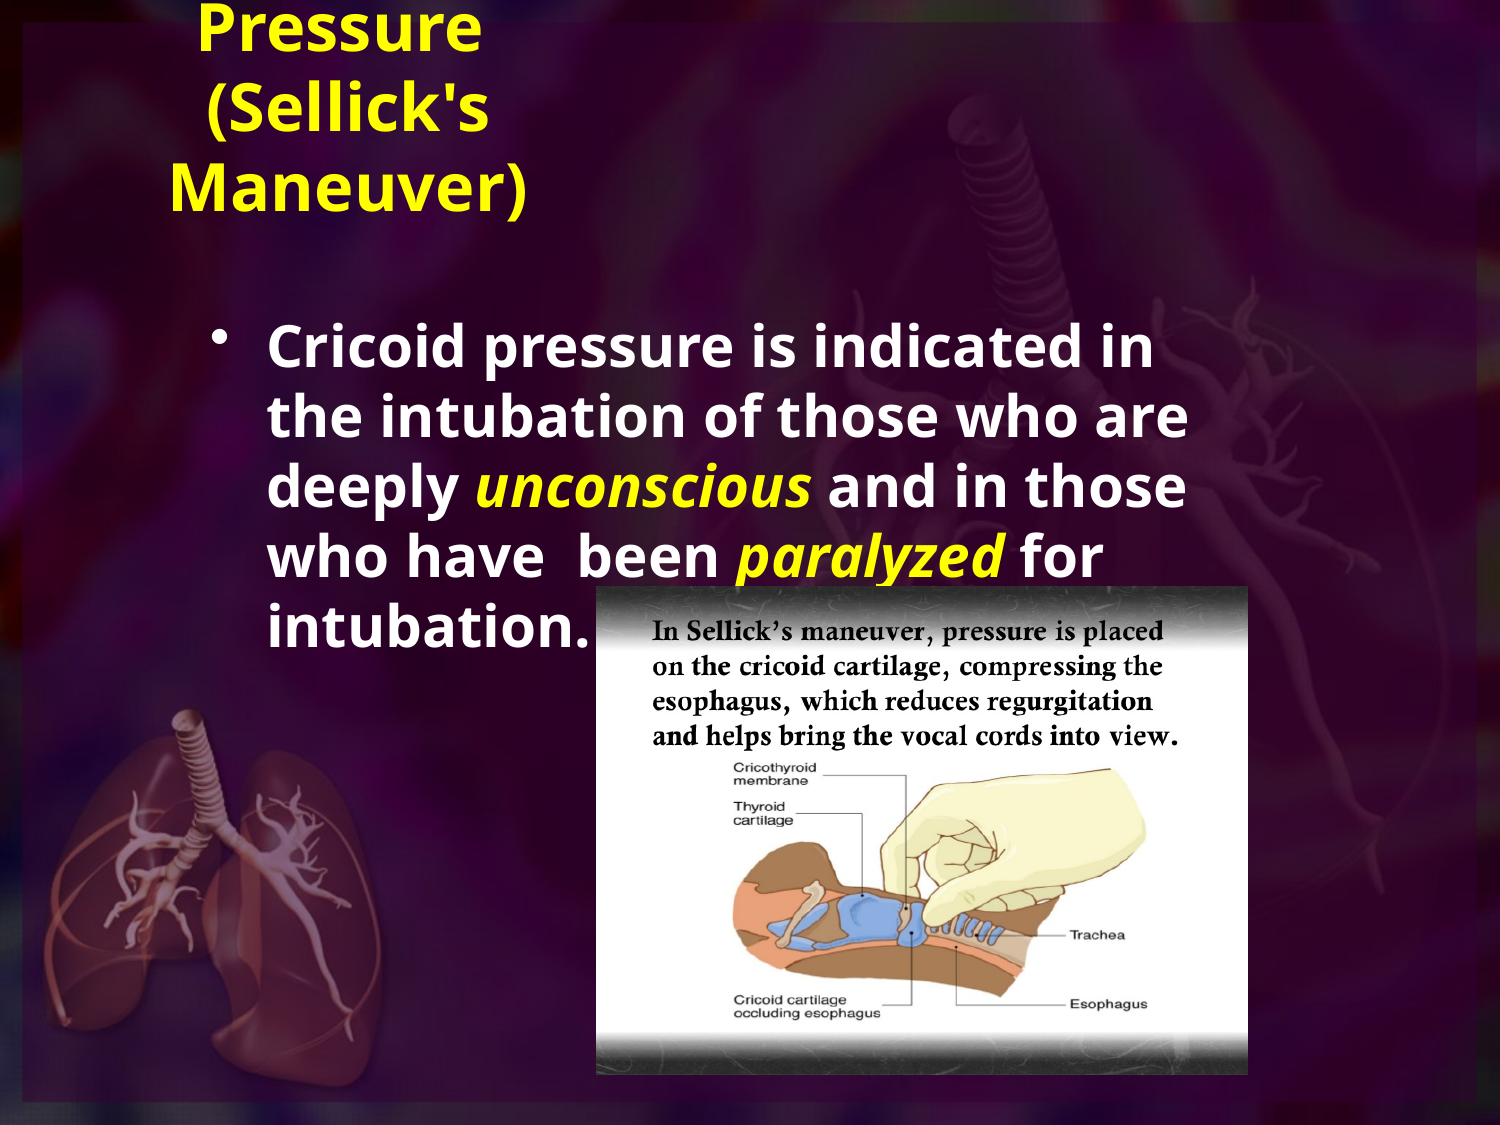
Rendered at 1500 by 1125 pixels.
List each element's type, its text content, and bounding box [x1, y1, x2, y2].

title Cricoid Pressure (Sellick's Maneuver) [64, 44, 633, 233]
picture [0, 0, 1500, 1125]
list Cricoid pressure is indicated in the intubation of those who are deeply unconscious and in those who have been paralyzed for intubation. [194, 219, 1233, 963]
